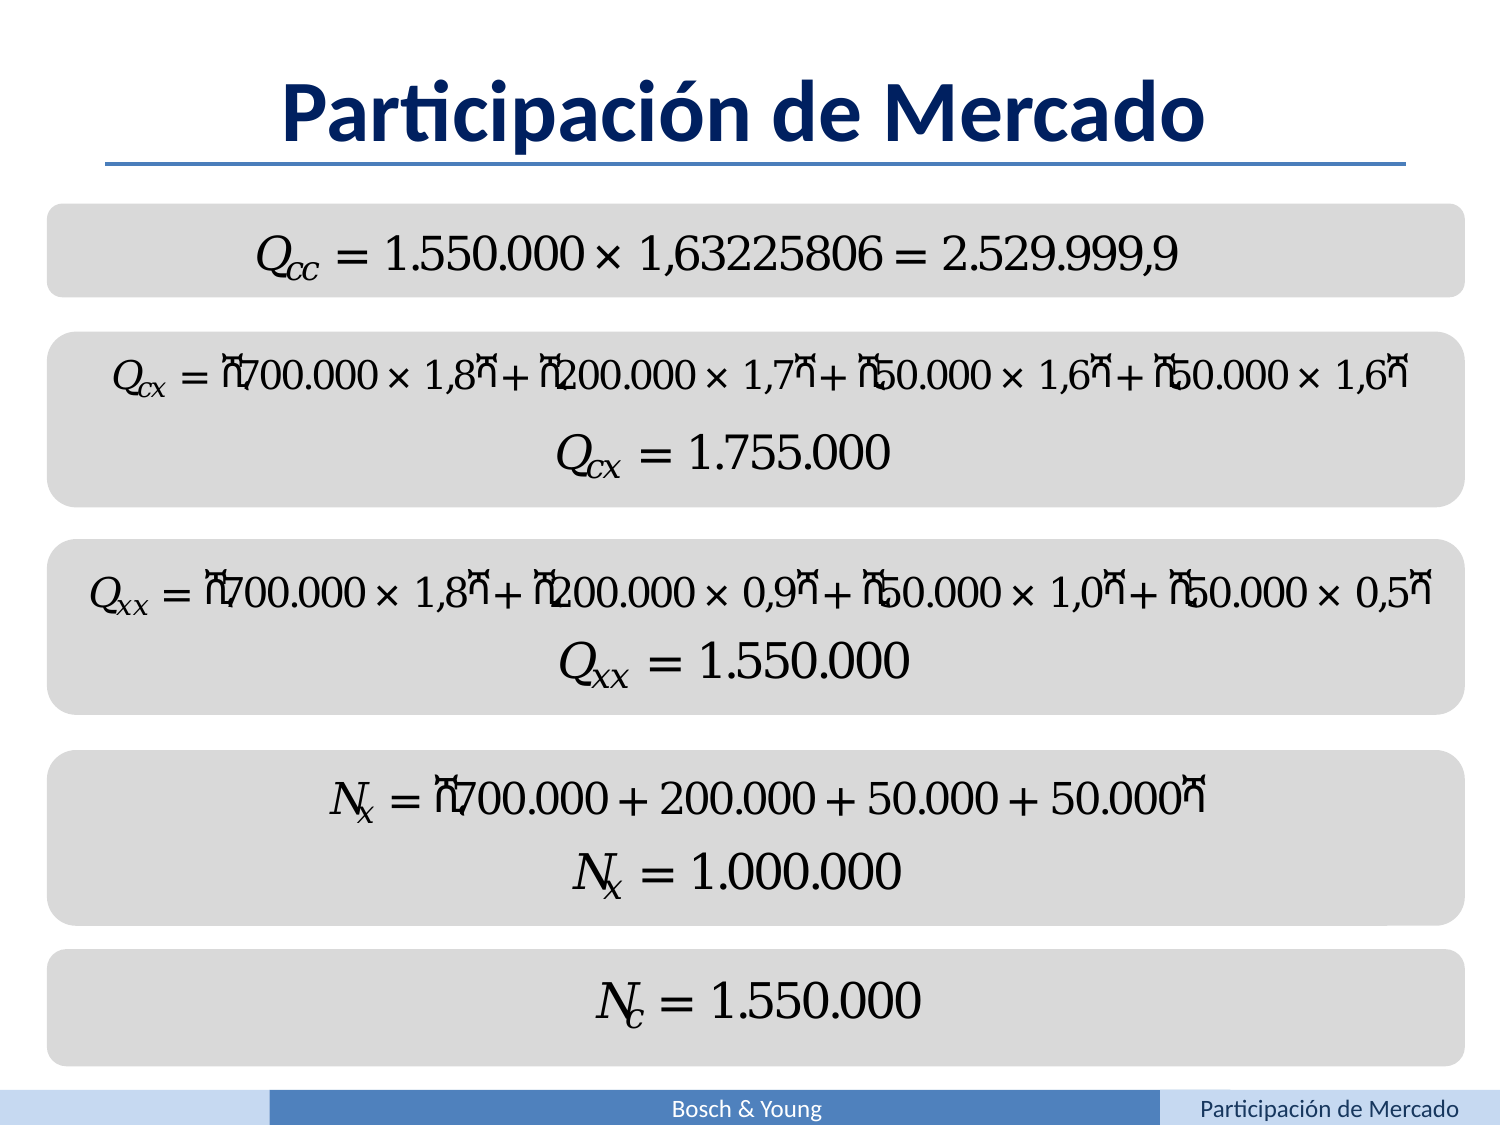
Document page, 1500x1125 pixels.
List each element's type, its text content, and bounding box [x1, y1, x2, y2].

text_box [0, 1088, 272, 1125]
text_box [46, 538, 1466, 727]
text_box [46, 749, 1466, 938]
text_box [46, 331, 1466, 516]
text_box Participación de Mercado [1158, 1088, 1500, 1125]
text_box Participación de Mercado [58, 46, 1430, 167]
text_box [46, 203, 1466, 317]
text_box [46, 948, 1466, 1067]
text_box Bosch & Young [272, 1088, 1158, 1125]
